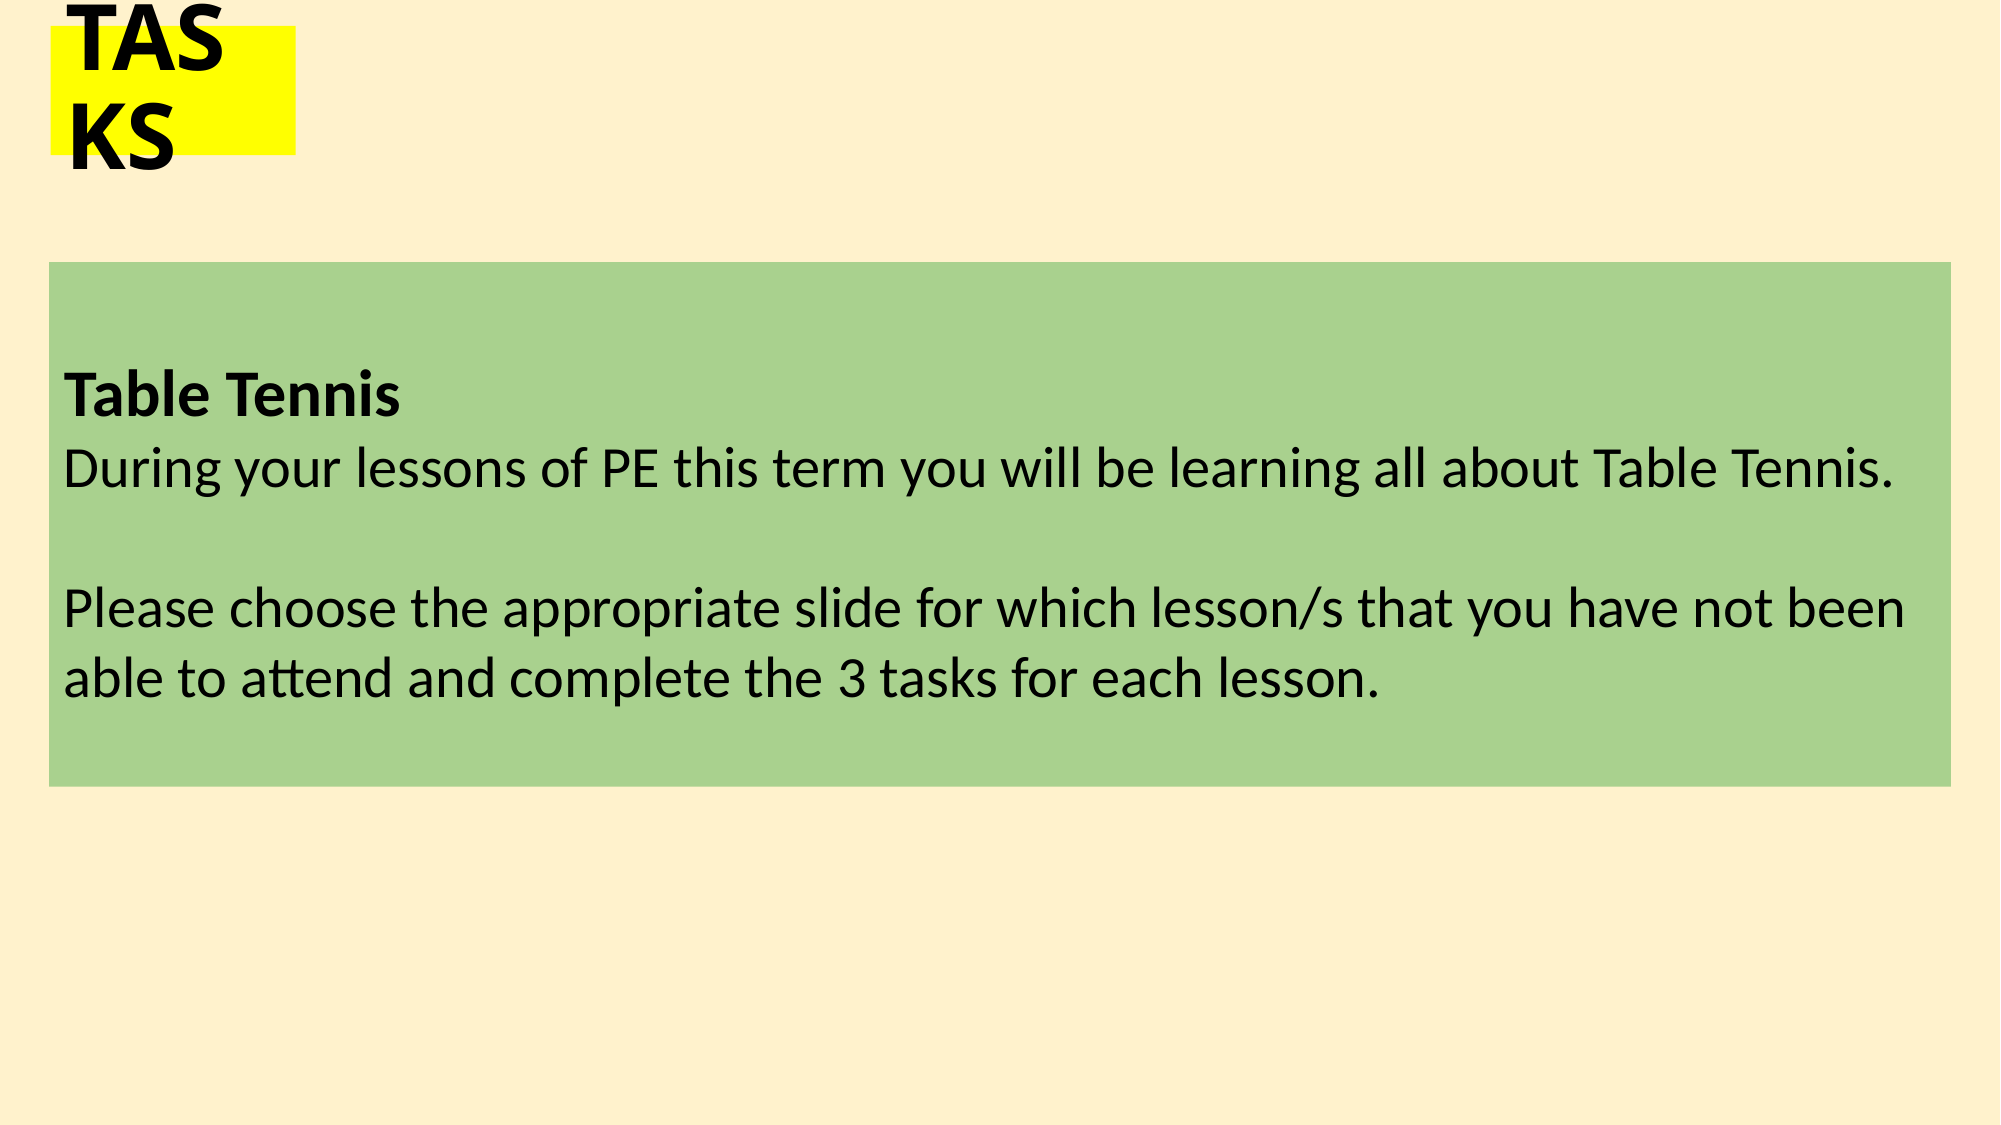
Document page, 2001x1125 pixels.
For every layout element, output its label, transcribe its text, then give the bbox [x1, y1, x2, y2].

title TASKS [50, 25, 296, 156]
text_box Table Tennis During your lessons of PE this term you will be learning all about Table Tennis. Please choose the appropriate slide for which lesson/s that you have not been able to attend and complete the 3 tasks for each lesson. [49, 262, 1951, 787]
